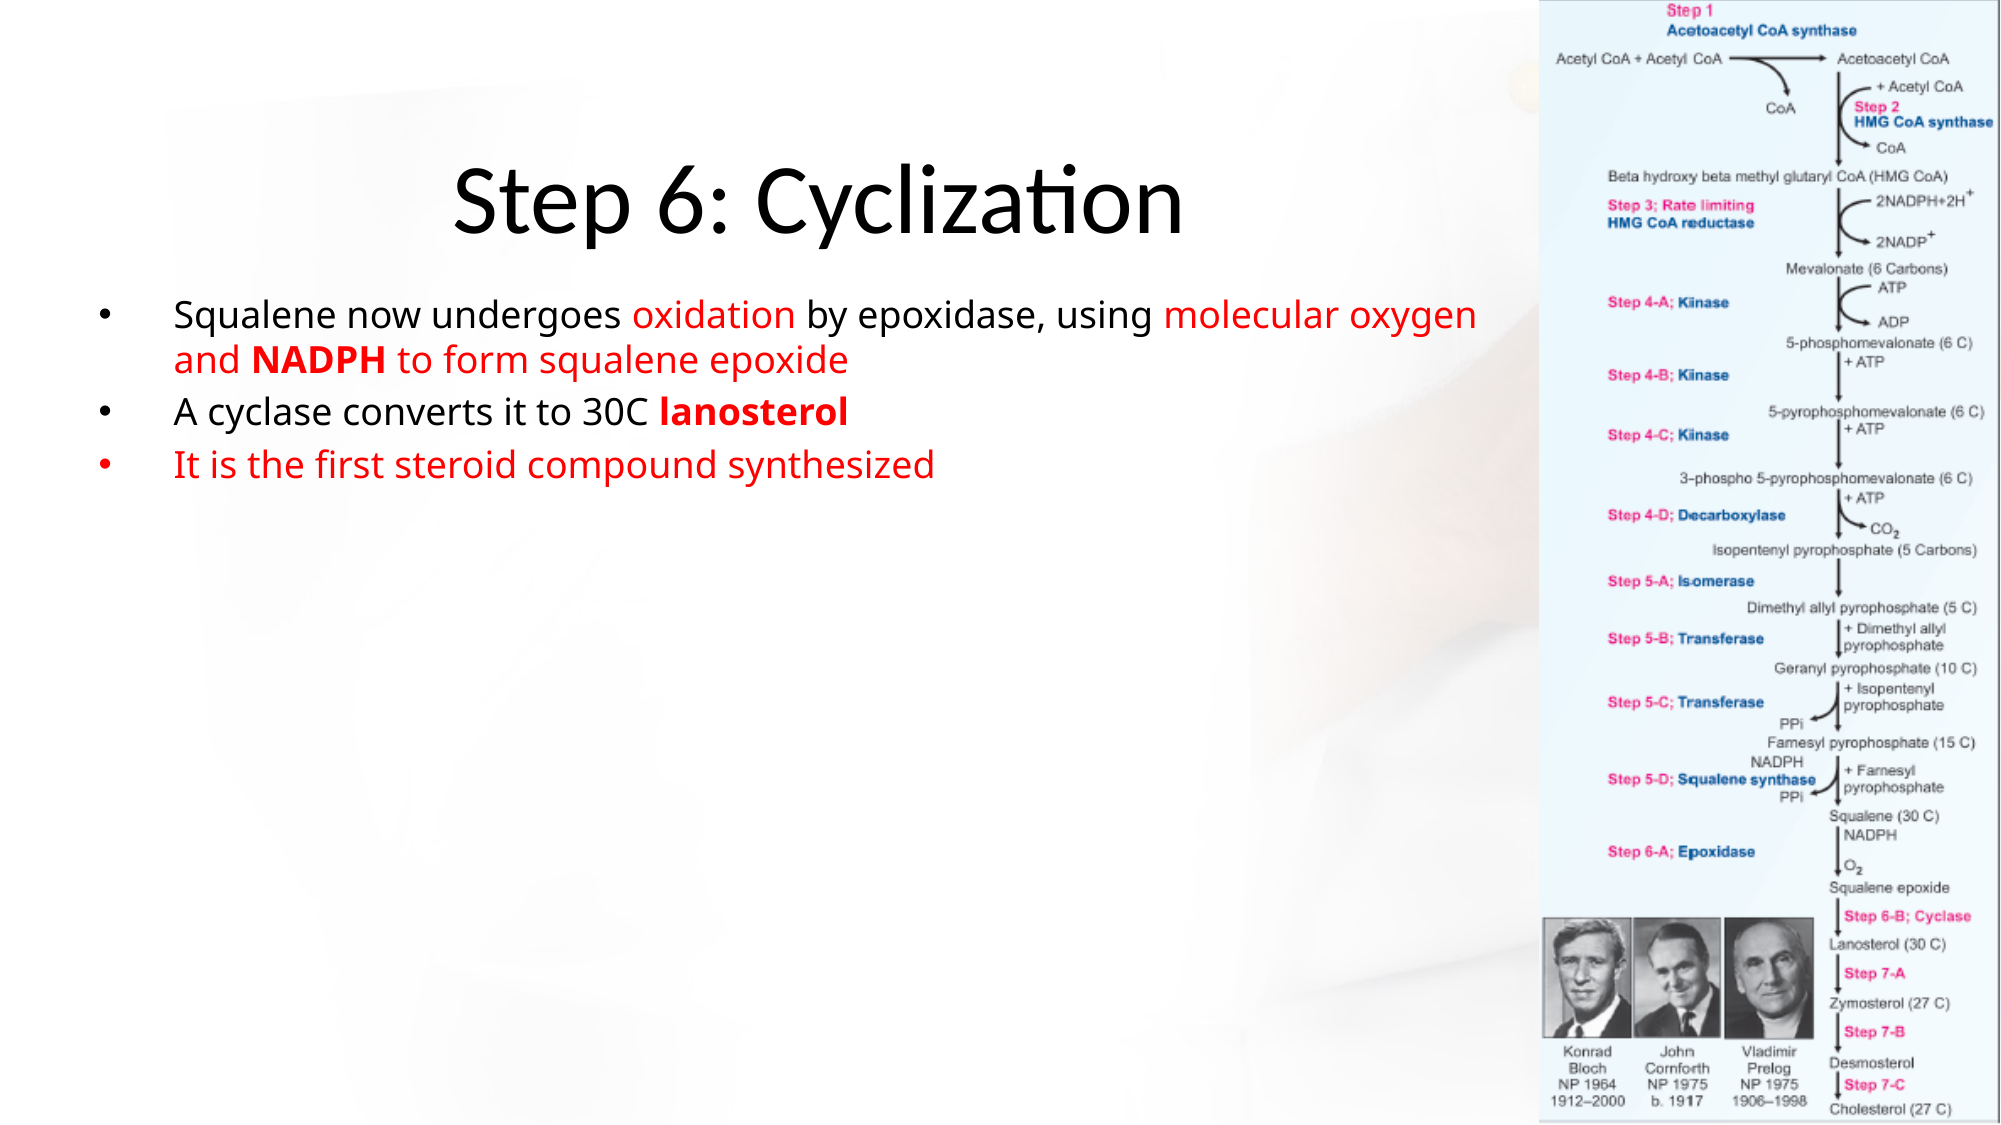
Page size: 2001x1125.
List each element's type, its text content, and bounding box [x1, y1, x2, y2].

list Squalene now undergoes oxidation by epoxidase, using molecular oxygen and NADPH to form squalene epoxide A cyclase converts it to 30C lanosterol It is the first steroid compound synthesized [83, 283, 1520, 1015]
title Step 6: Cyclization [99, 110, 1534, 278]
picture [0, 0, 2001, 1125]
